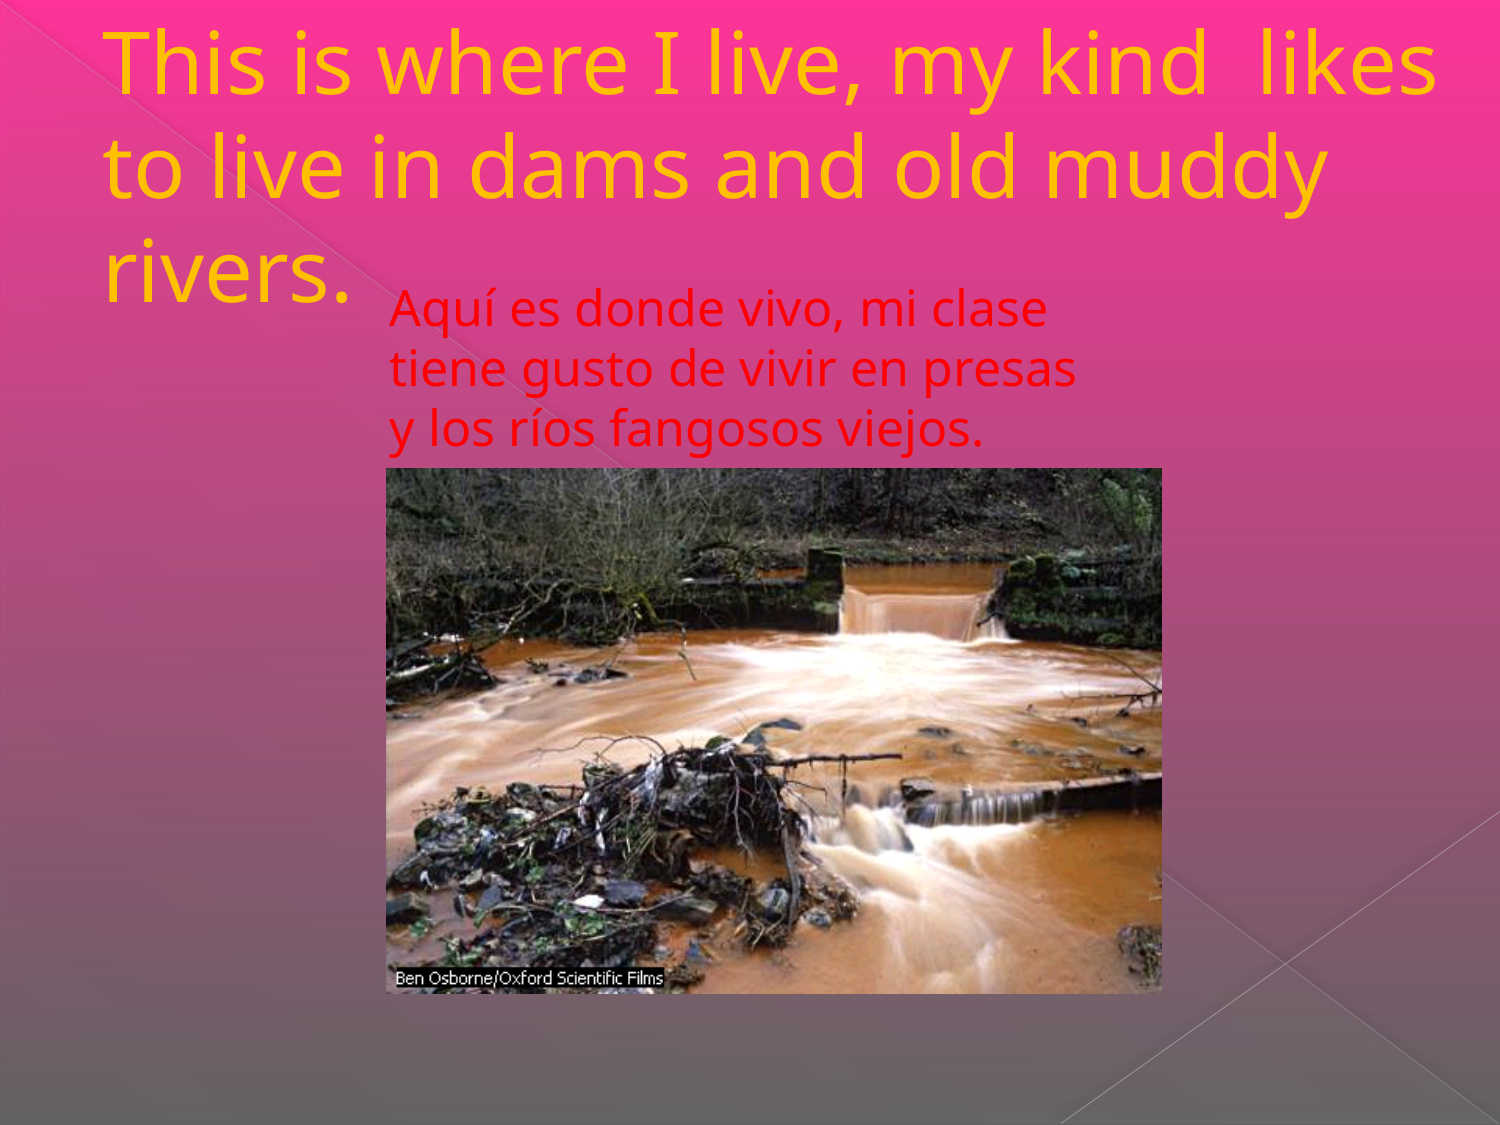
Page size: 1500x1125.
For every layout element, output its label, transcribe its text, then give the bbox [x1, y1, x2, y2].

picture [386, 468, 1162, 994]
title This is where I live, my kind likes to live in dams and old muddy rivers. [0, 0, 1500, 329]
text_box Aquí es donde vivo, mi clase tiene gusto de vivir en presas y los ríos fangosos viejos. [374, 269, 1125, 465]
